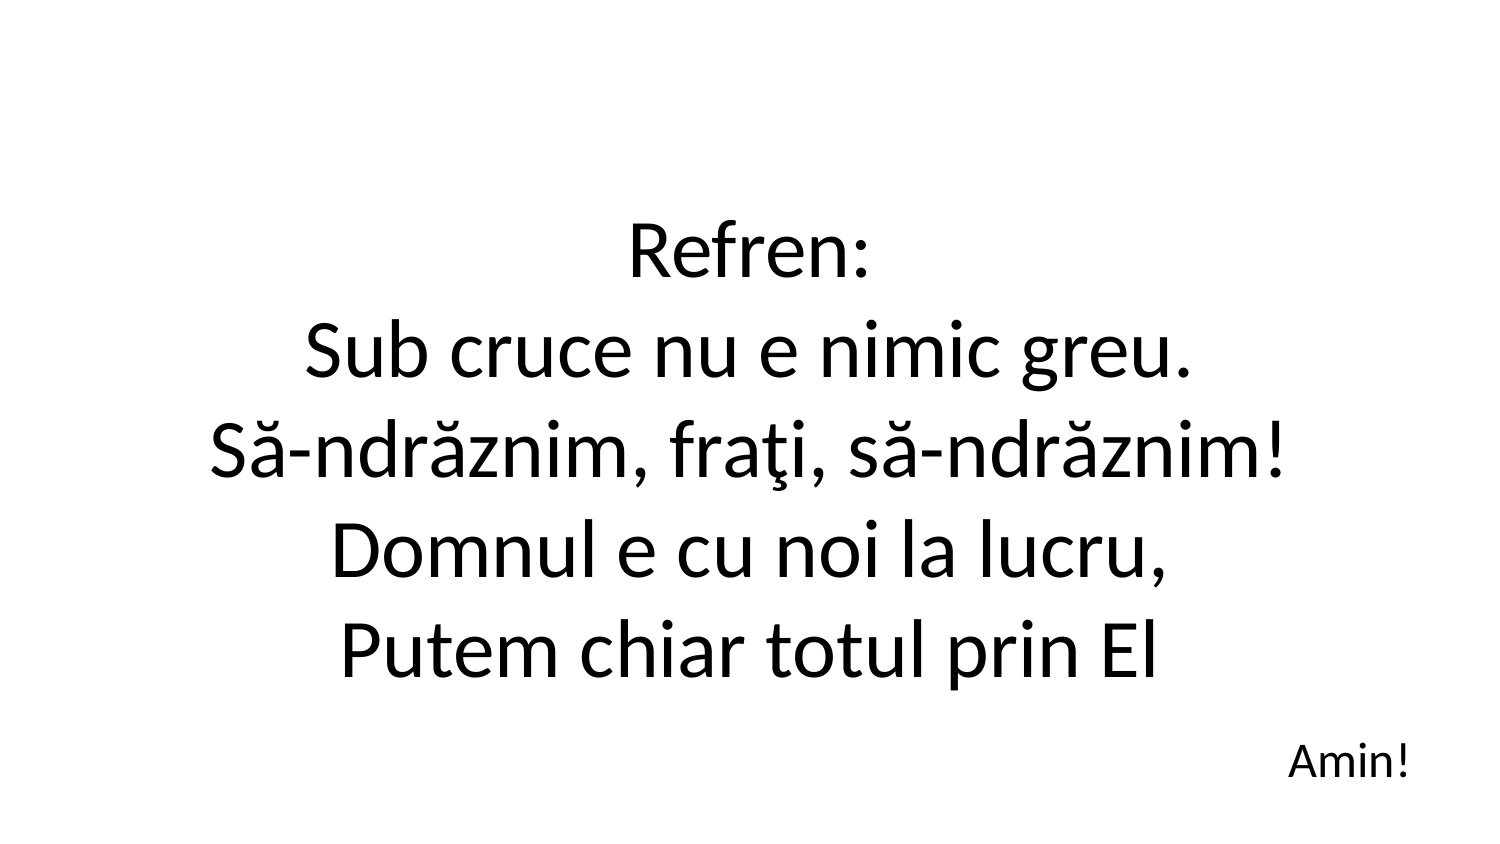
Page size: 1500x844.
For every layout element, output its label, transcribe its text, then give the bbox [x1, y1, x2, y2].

text_box Amin! [1273, 674, 1427, 795]
text_box Refren: Sub cruce nu e nimic greu. Să-ndrăznim, fraţi, să-ndrăznim! Domnul e cu noi la lucru, Putem chiar totul prin El [194, 142, 1306, 702]
